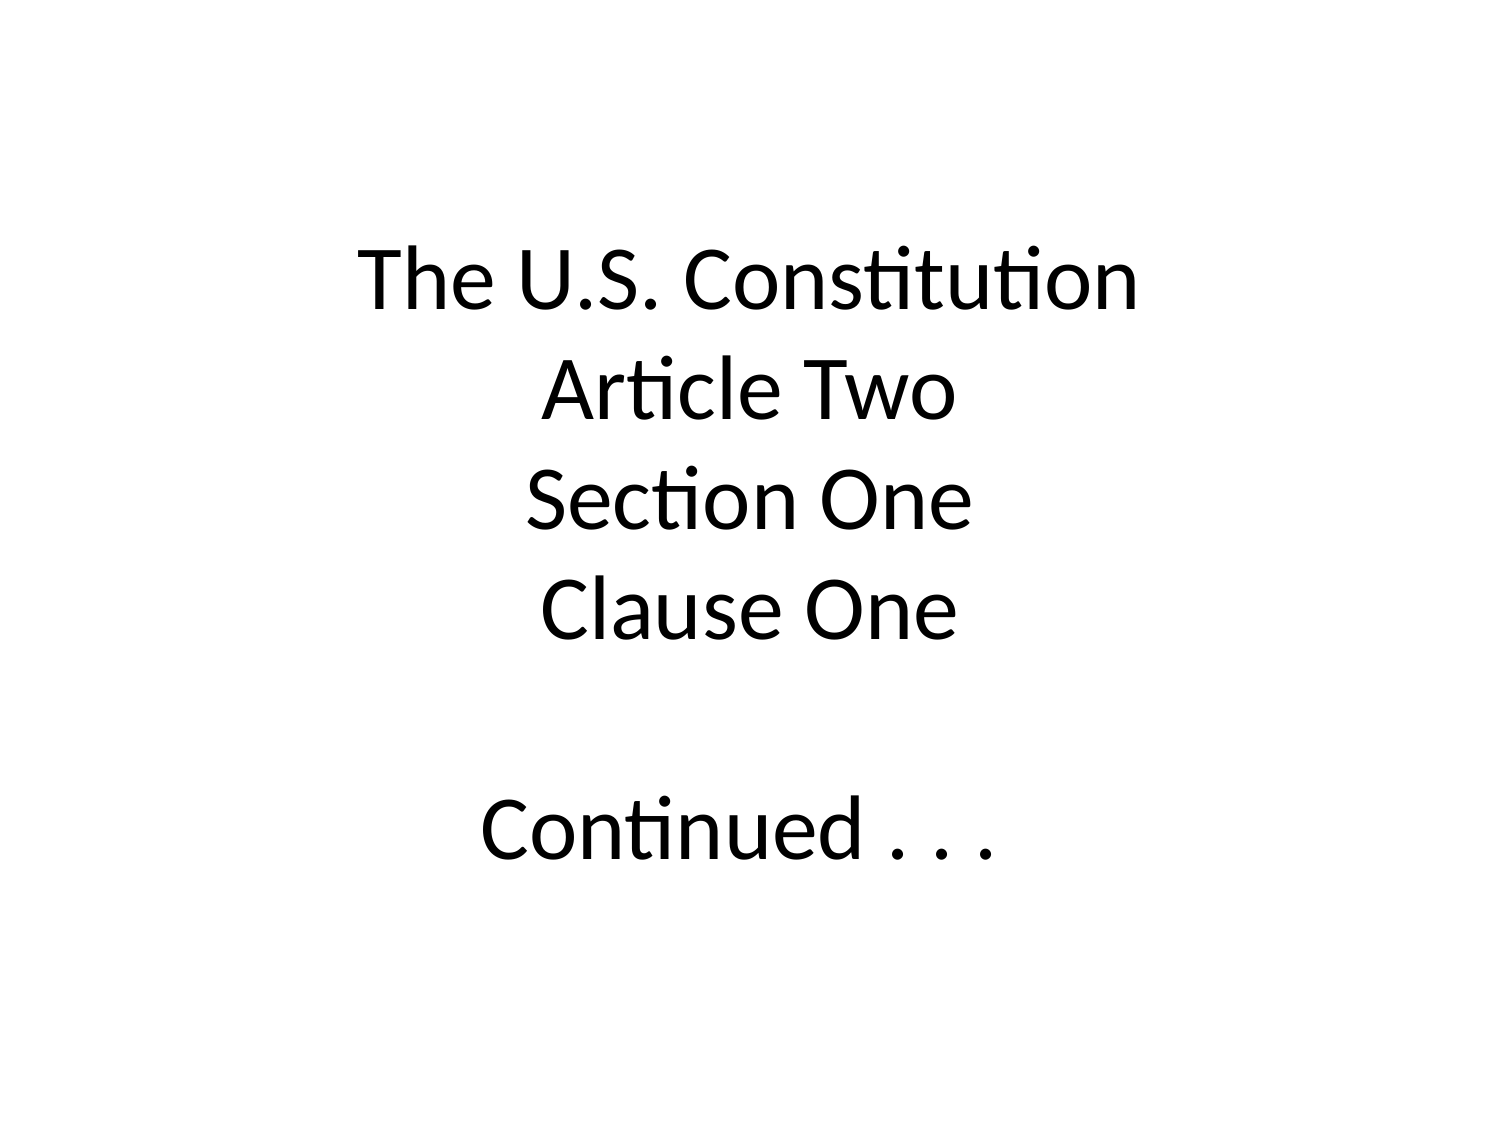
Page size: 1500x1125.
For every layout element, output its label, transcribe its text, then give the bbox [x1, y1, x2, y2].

title The U.S. Constitution Article Two Section One Clause One Continued . . . [74, 44, 1426, 1051]
